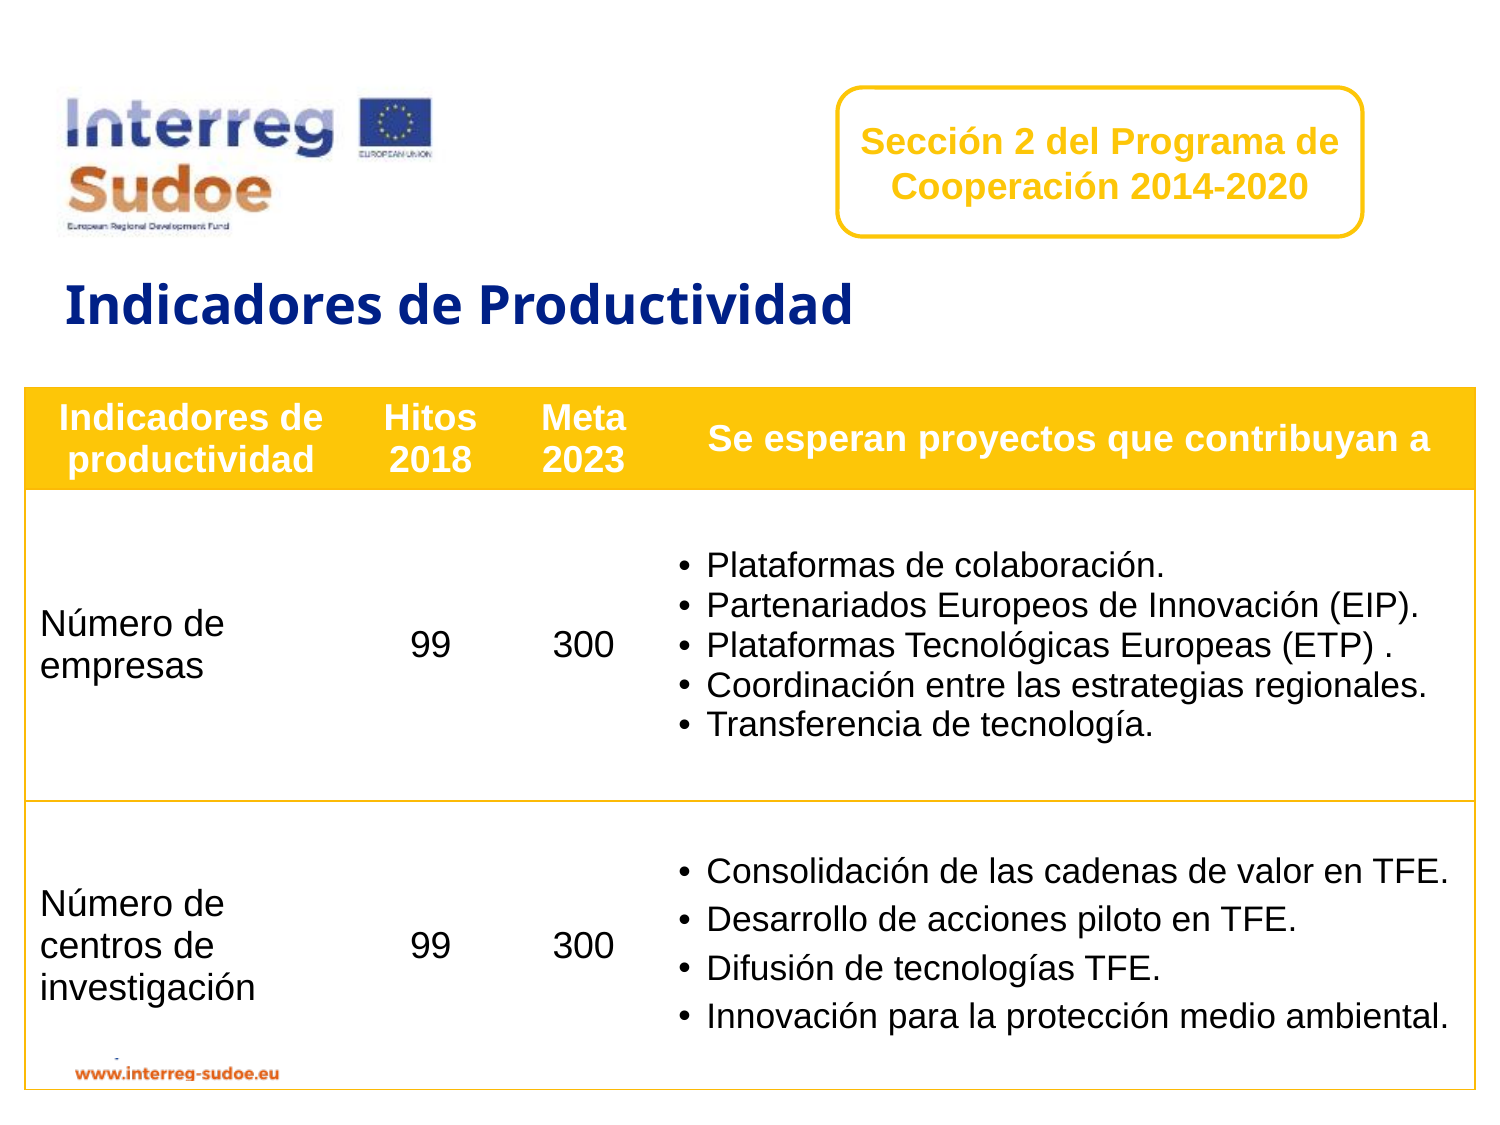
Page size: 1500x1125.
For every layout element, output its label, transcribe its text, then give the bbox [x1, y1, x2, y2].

table_cell Plataformas de colaboración. Partenariados Europeos de Innovación (EIP). Plataformas Tecnológicas Europeas (ETP) . Coordinación entre las estrategias regionales. Transferencia de tecnología. [663, 490, 1474, 800]
table_header Se esperan proyectos que contribuyan a [663, 388, 1474, 488]
text_box Sección 2 del Programa de Cooperación 2014-2020 [835, 85, 1365, 239]
table_header Indicadores de productividad [26, 388, 358, 488]
table_cell Número de centros de investigación [26, 802, 358, 1089]
table_cell 99 [358, 802, 504, 1089]
table_header Meta 2023 [504, 413, 663, 488]
picture [32, 62, 467, 264]
table_cell Consolidación de las cadenas de valor en TFE. Desarrollo de acciones piloto en TFE. Difusión de tecnologías TFE. Innovación para la protección medio ambiental. [663, 802, 1474, 1089]
table_header Hitos 2018 [358, 413, 504, 488]
table_cell 99 [358, 490, 504, 800]
table_cell 300 [504, 802, 663, 1089]
table_cell 300 [504, 490, 663, 800]
title Indicadores de Productividad [50, 262, 1430, 413]
table_cell Número de empresas [26, 490, 358, 800]
